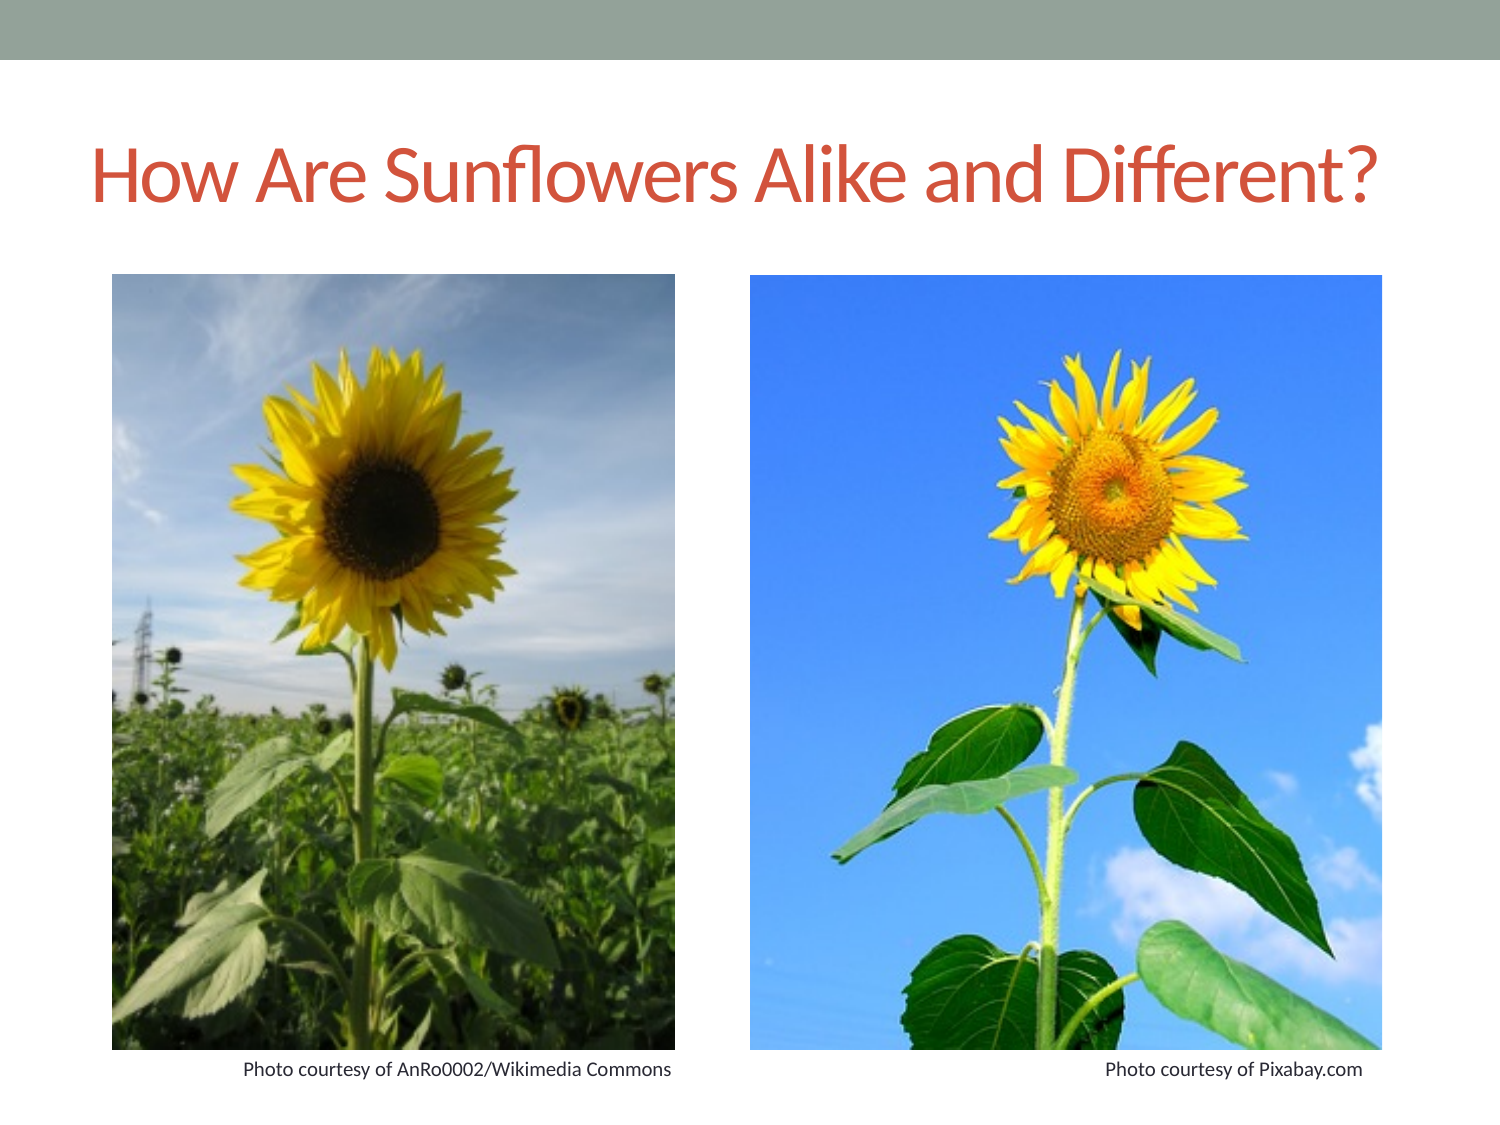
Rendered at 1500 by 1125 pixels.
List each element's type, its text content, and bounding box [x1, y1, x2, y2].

picture [749, 274, 1383, 1051]
text_box Photo courtesy of Pixabay.com [1090, 1058, 1379, 1089]
picture [112, 274, 676, 1051]
text_box Photo courtesy of AnRo0002/Wikimedia Commons [228, 1048, 687, 1089]
title How Are Sunflowers Alike and Different? [75, 87, 1425, 250]
